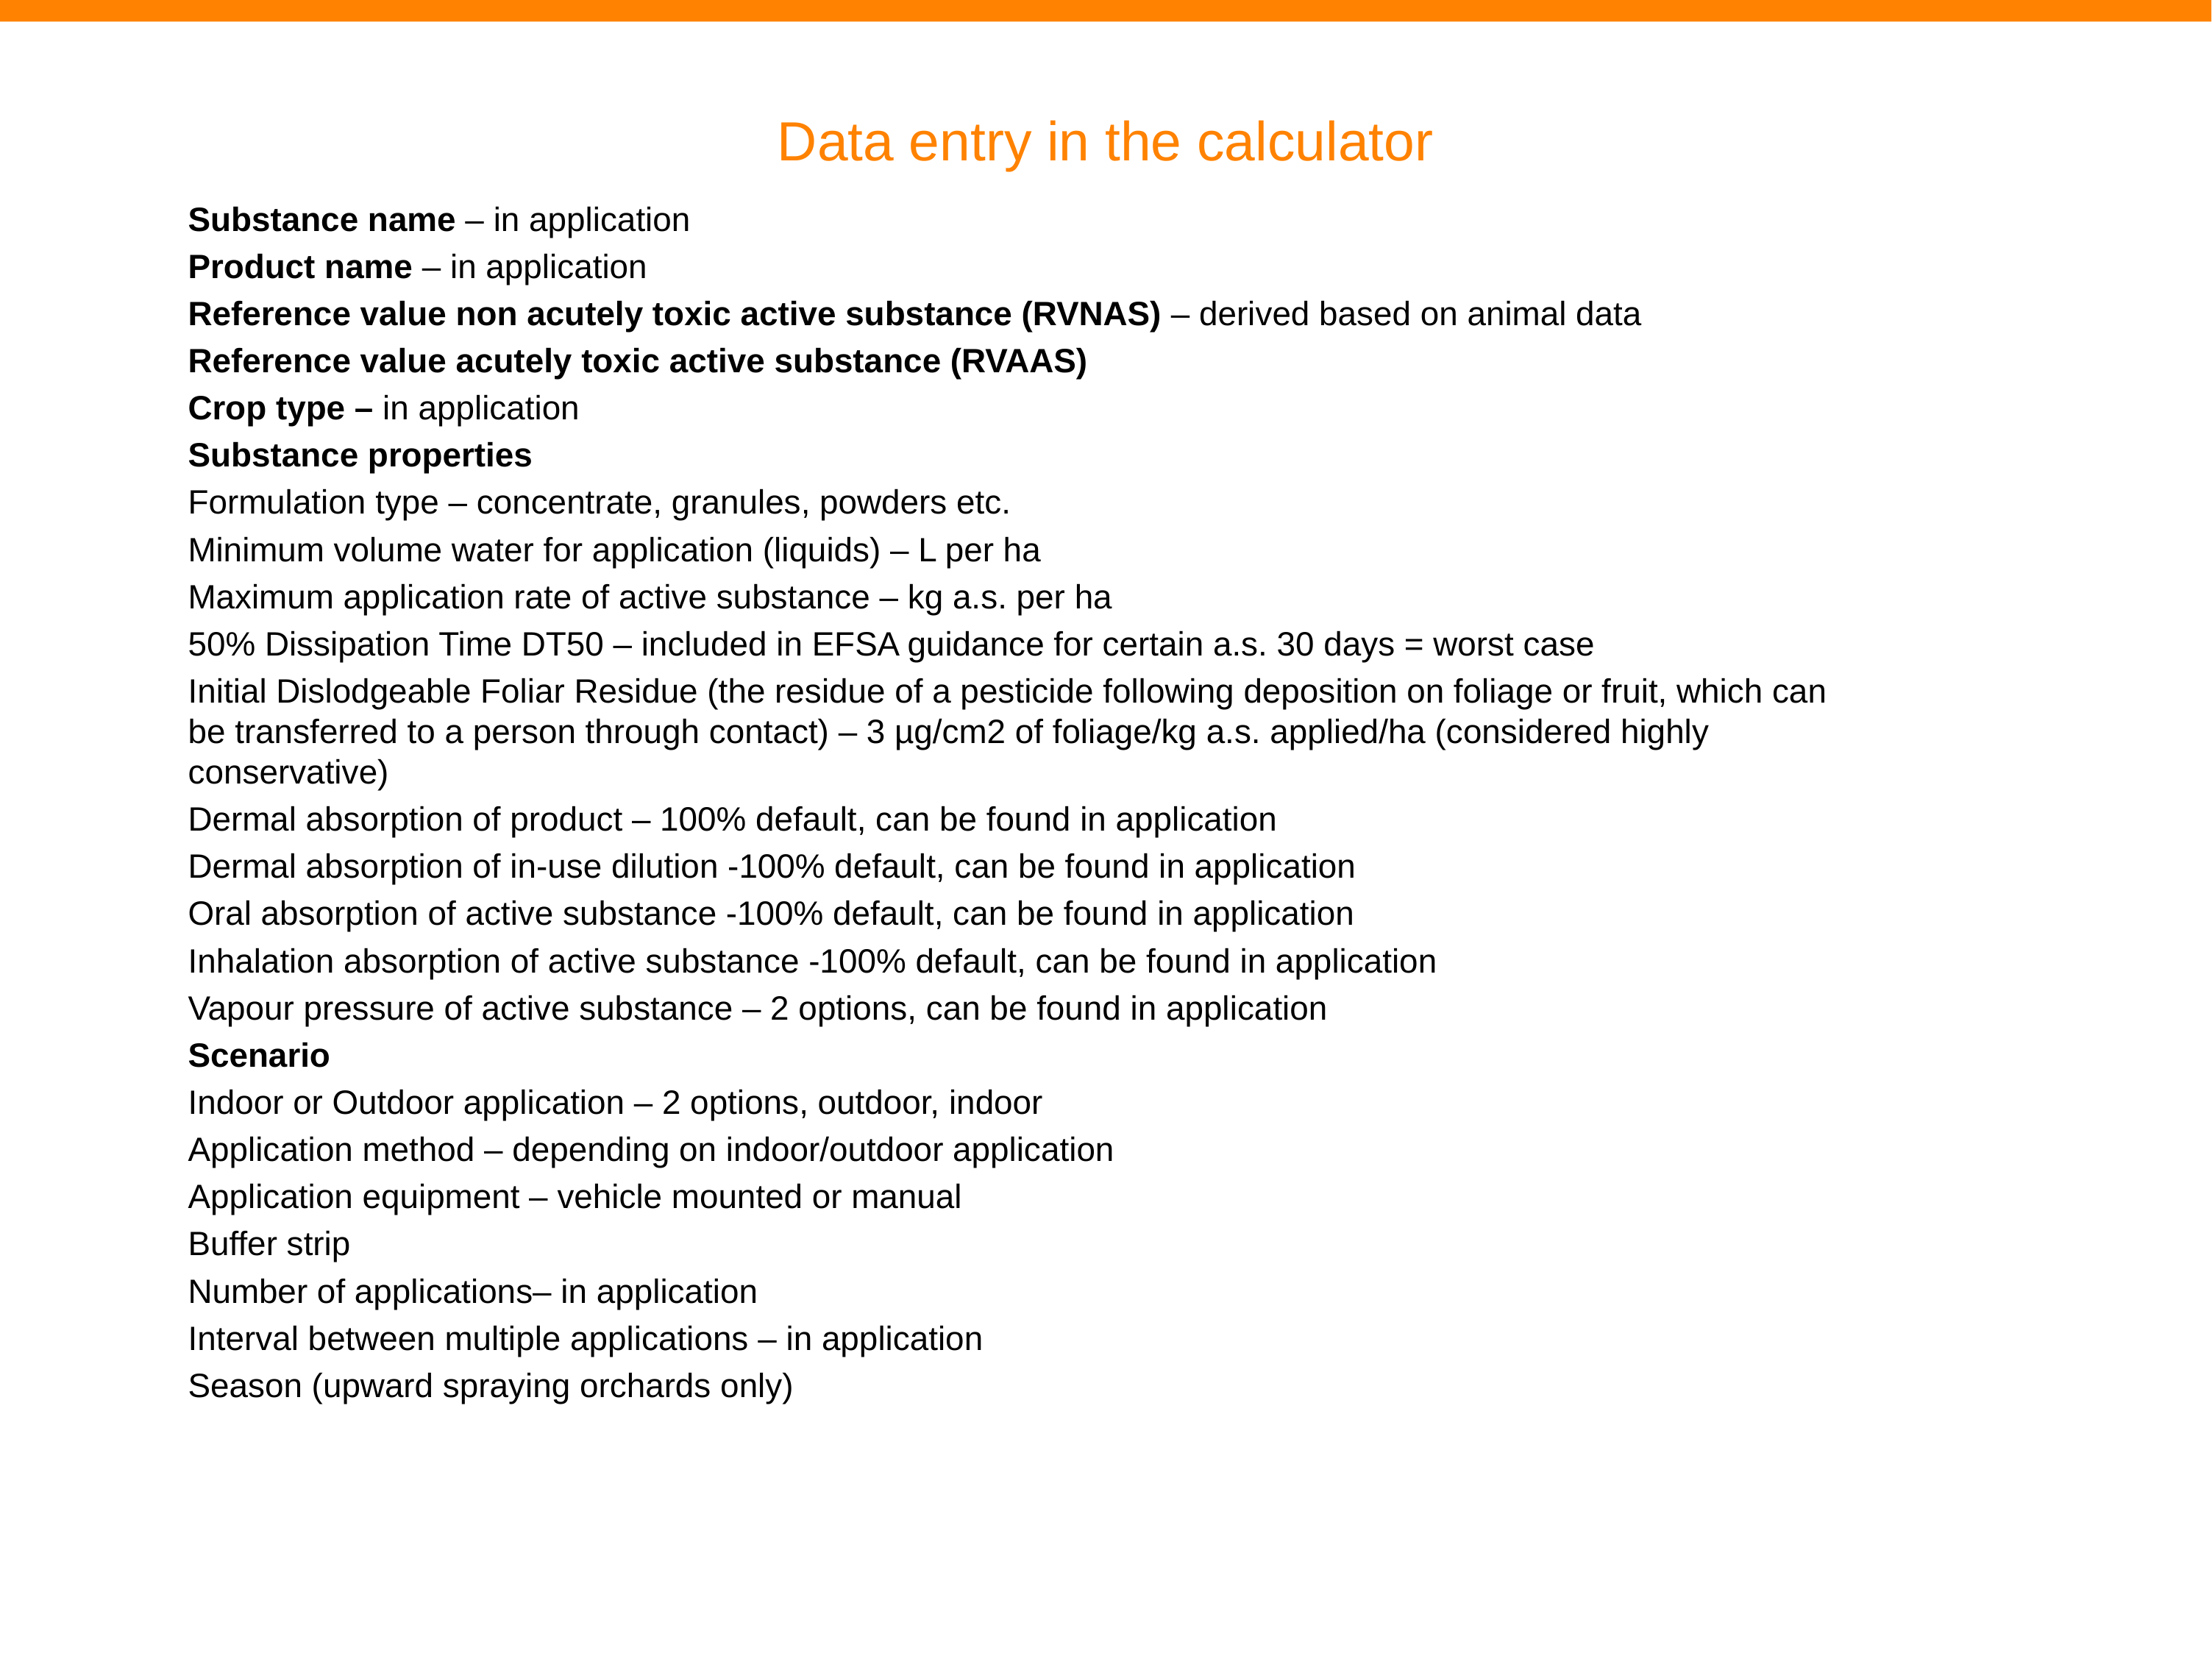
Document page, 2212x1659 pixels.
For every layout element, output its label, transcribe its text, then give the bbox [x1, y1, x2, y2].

subtitle Substance name – in application Product name – in application Reference value non acutely toxic active substance (RVNAS) – derived based on animal data Reference value acutely toxic active substance (RVAAS) Crop type – in application Substance properties Formulation type – concentrate, granules, powders etc. Minimum volume water for application (liquids) – L per ha Maximum application rate of active substance – kg a.s. per ha 50% Dissipation Time DT50 – included in EFSA guidance for certain a.s. 30 days = worst case Initial Dislodgeable Foliar Residue (the residue of a pesticide following deposition on foliage or fruit, which can be transferred to a person through contact) – 3 µg/cm2 of foliage/kg a.s. applied/ha (considered highly conservative) Dermal absorption of product – 100% default, can be found in application Dermal absorption of in-use dilution -100% default, can be found in application Oral absorption of active substance -100% default, can be found in application Inhalation absorption of active substance -100% default, can be found in application Vapour pressure of active substance – 2 options, can be found in application Scenario Indoor or Outdoor application – 2 options, outdoor, indoor Application method – depending on indoor/outdoor application Application equipment – vehicle mounted or manual Buffer strip Number of applications– in application Interval between multiple applications – in application Season (upward spraying orchards only) [166, 186, 1880, 1507]
title Data entry in the calculator [166, 90, 2046, 187]
